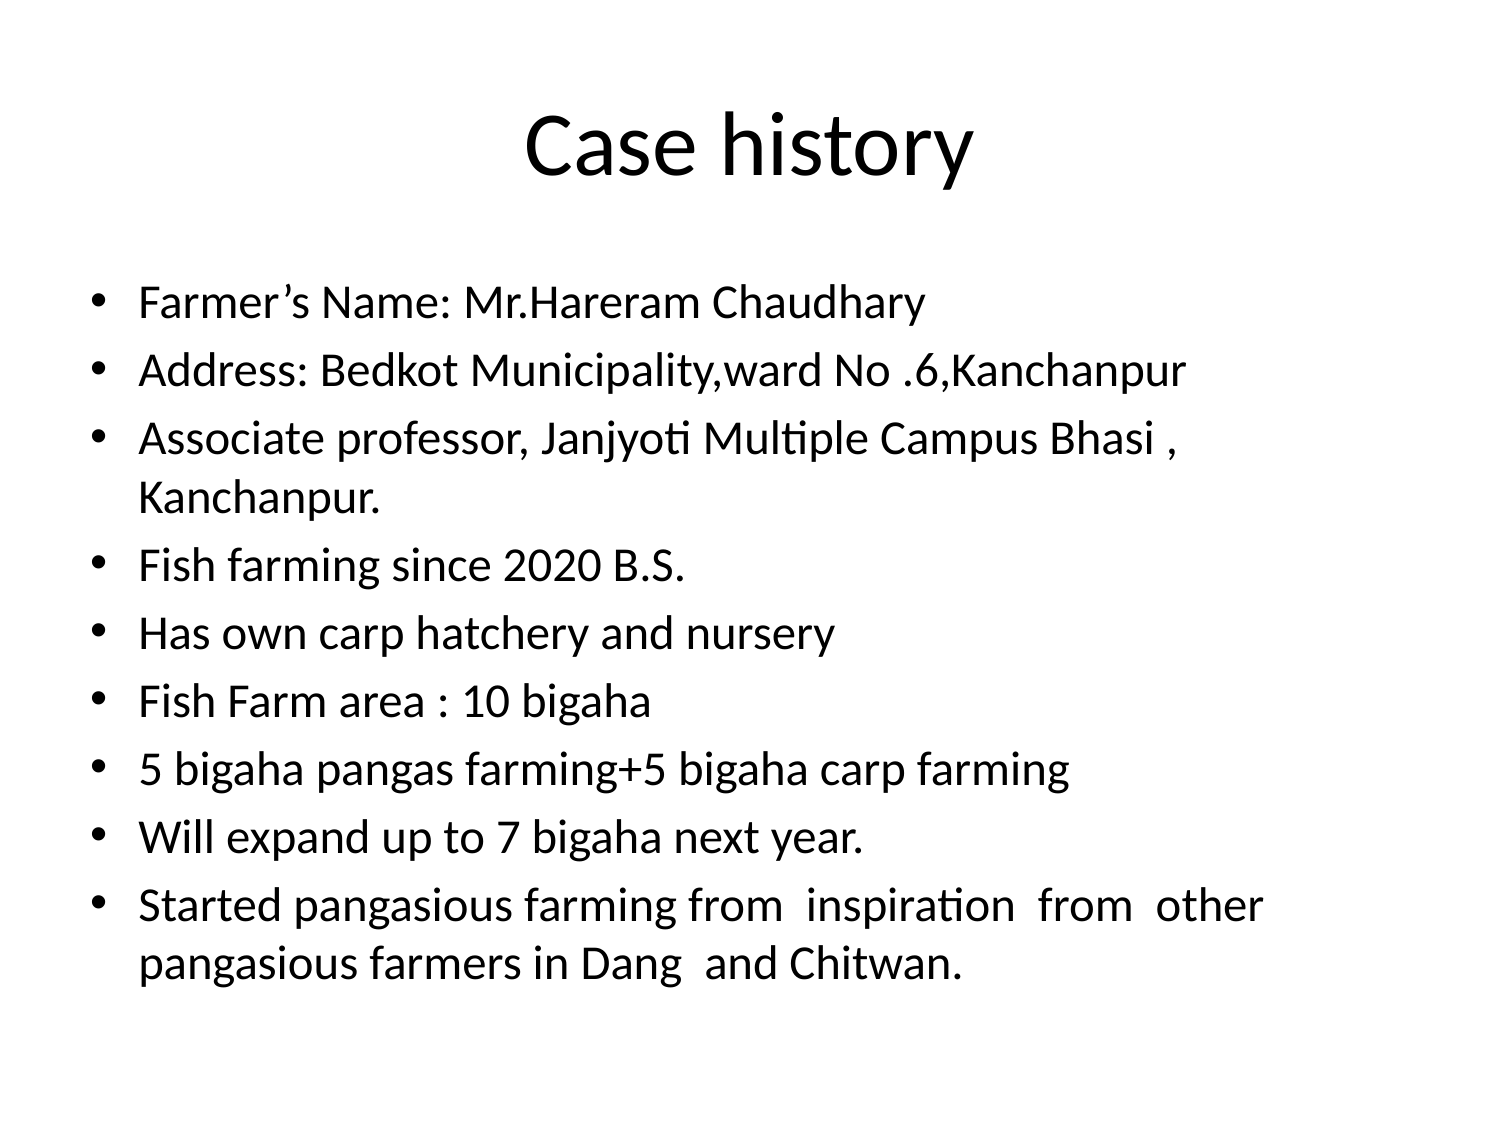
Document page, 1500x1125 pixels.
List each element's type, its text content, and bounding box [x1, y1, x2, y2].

list Farmer’s Name: Mr.Hareram Chaudhary Address: Bedkot Municipality,ward No .6,Kanchanpur Associate professor, Janjyoti Multiple Campus Bhasi , Kanchanpur. Fish farming since 2020 B.S. Has own carp hatchery and nursery Fish Farm area : 10 bigaha 5 bigaha pangas farming+5 bigaha carp farming Will expand up to 7 bigaha next year. Started pangasious farming from inspiration from other pangasious farmers in Dang and Chitwan. [75, 262, 1425, 1005]
title Case history [75, 45, 1425, 233]
